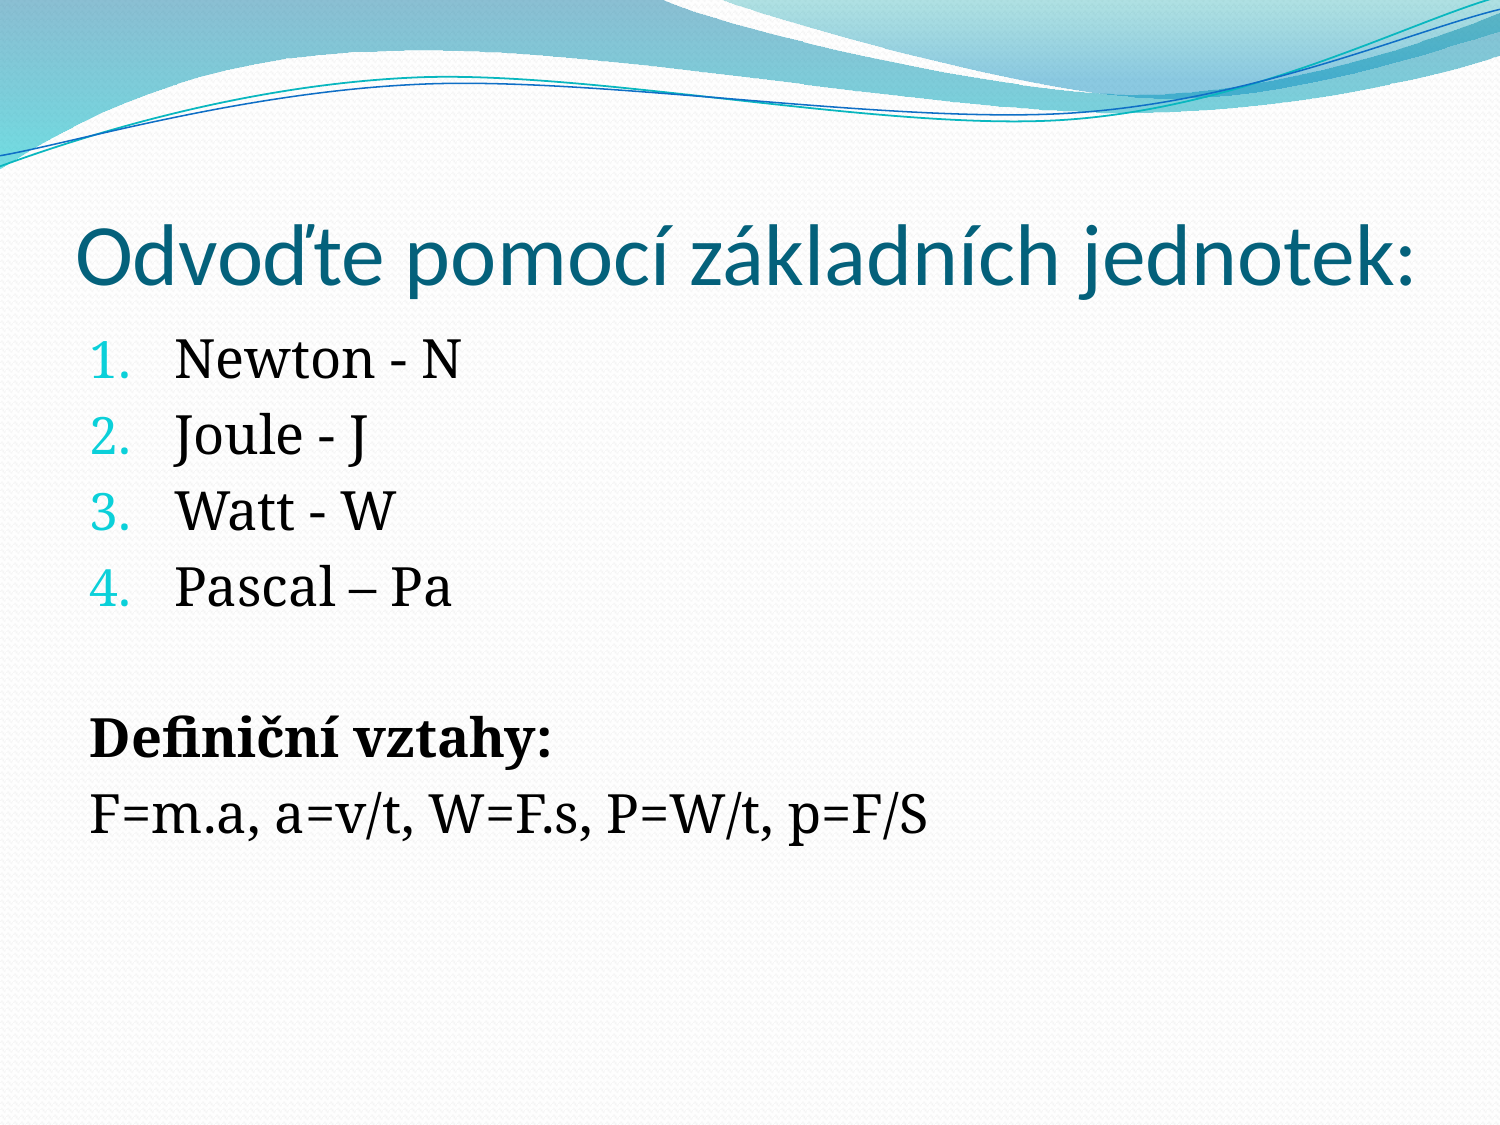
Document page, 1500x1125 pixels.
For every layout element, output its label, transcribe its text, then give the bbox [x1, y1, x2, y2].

title Odvoďte pomocí základních jednotek: [75, 115, 1425, 303]
list Newton - N Joule - J Watt - W Pascal – Pa Definiční vztahy: F=m.a, a=v/t, W=F.s, P=W/t, p=F/S [75, 317, 1425, 1038]
